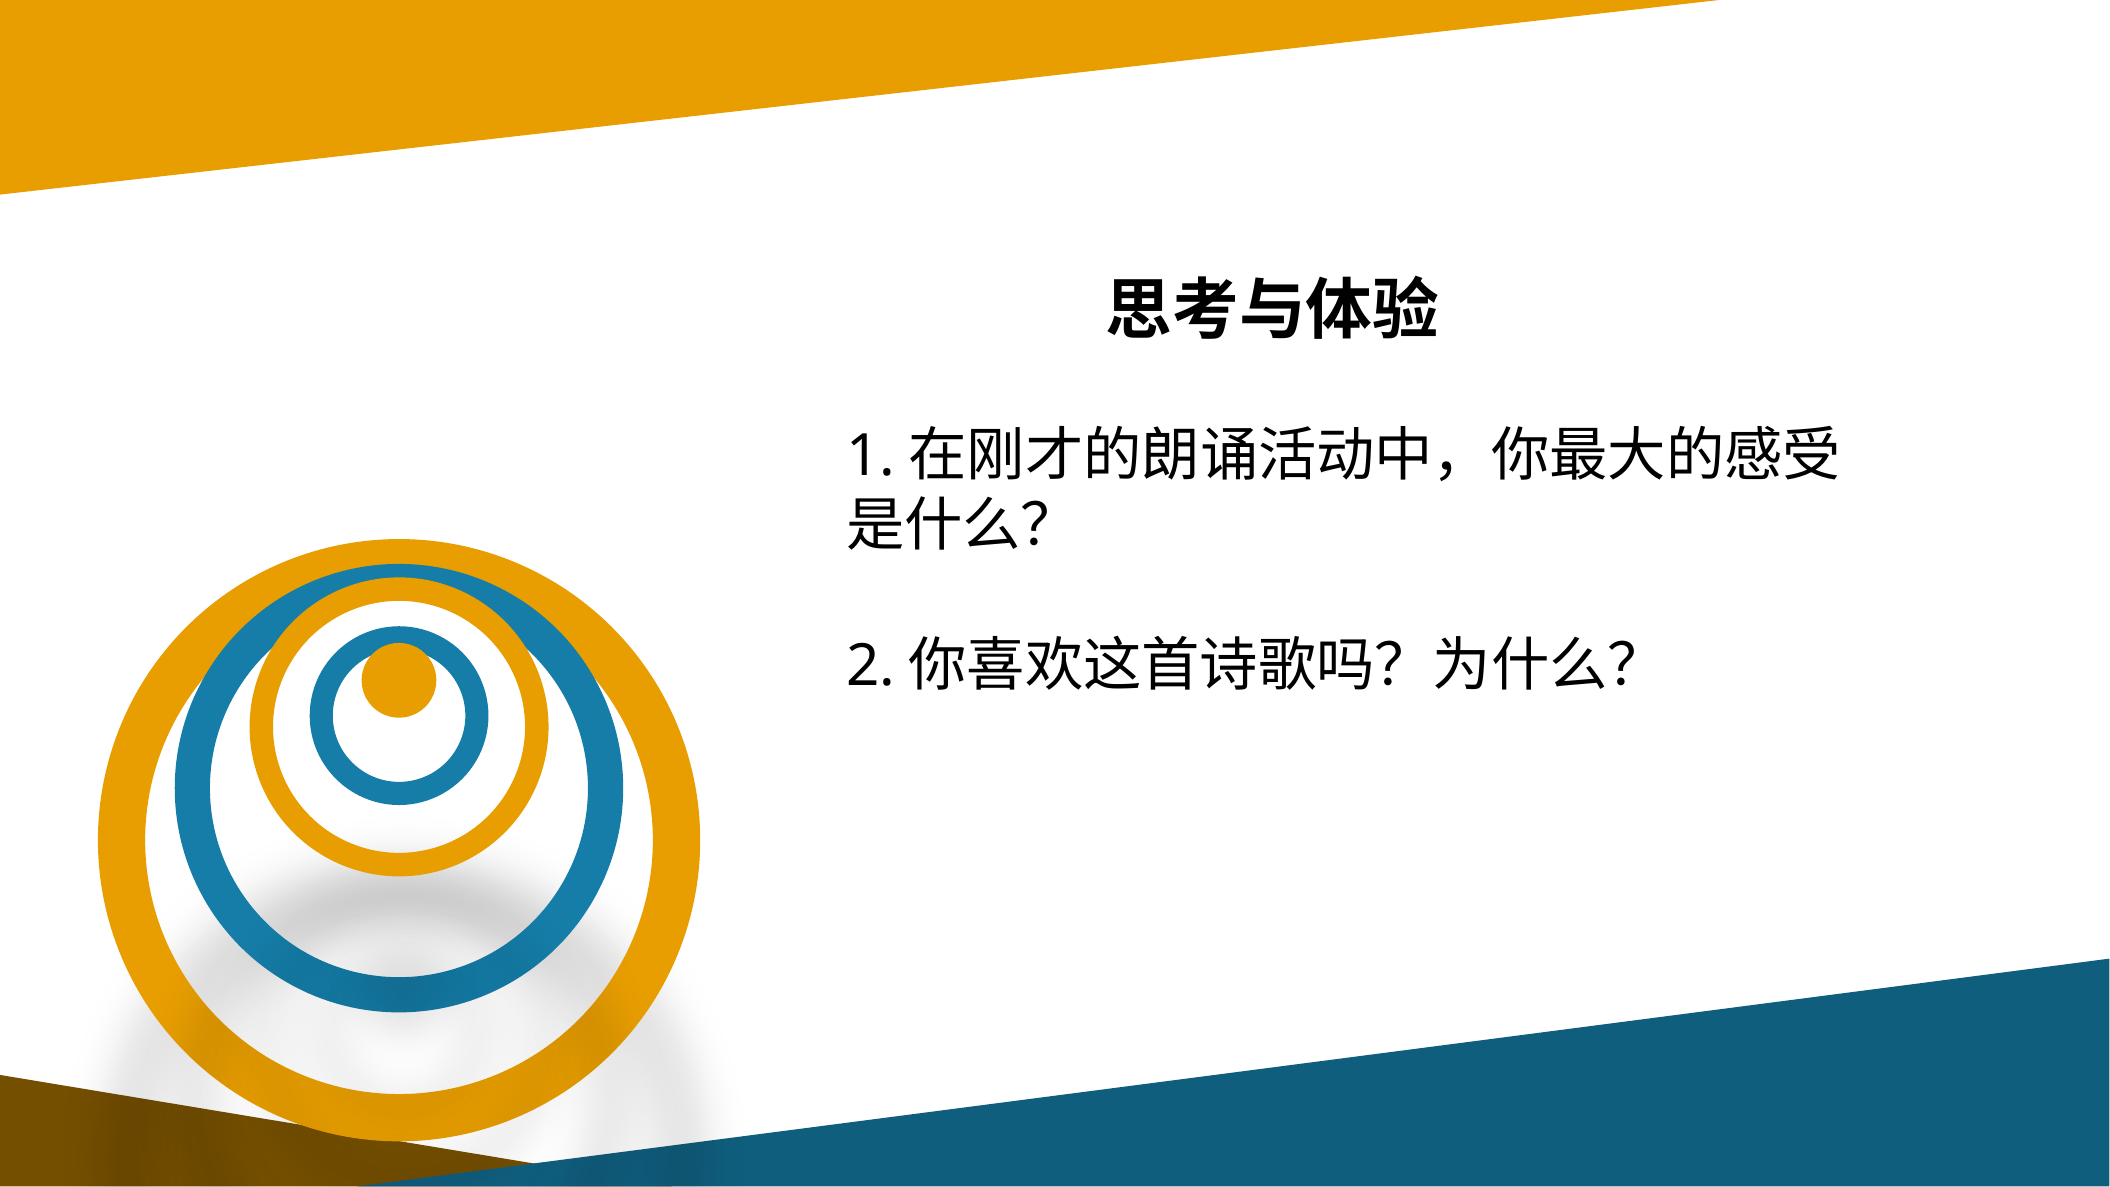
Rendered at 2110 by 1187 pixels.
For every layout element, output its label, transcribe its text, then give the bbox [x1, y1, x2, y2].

text_box [308, 625, 490, 807]
text_box [360, 641, 438, 719]
text_box [96, 538, 702, 1040]
text_box 思考与体验 1.在刚才的朗诵活动中，你最大的感受是什么？ 2.你喜欢这首诗歌吗？为什么？ [831, 199, 1886, 765]
text_box [173, 562, 625, 966]
text_box [248, 576, 550, 878]
